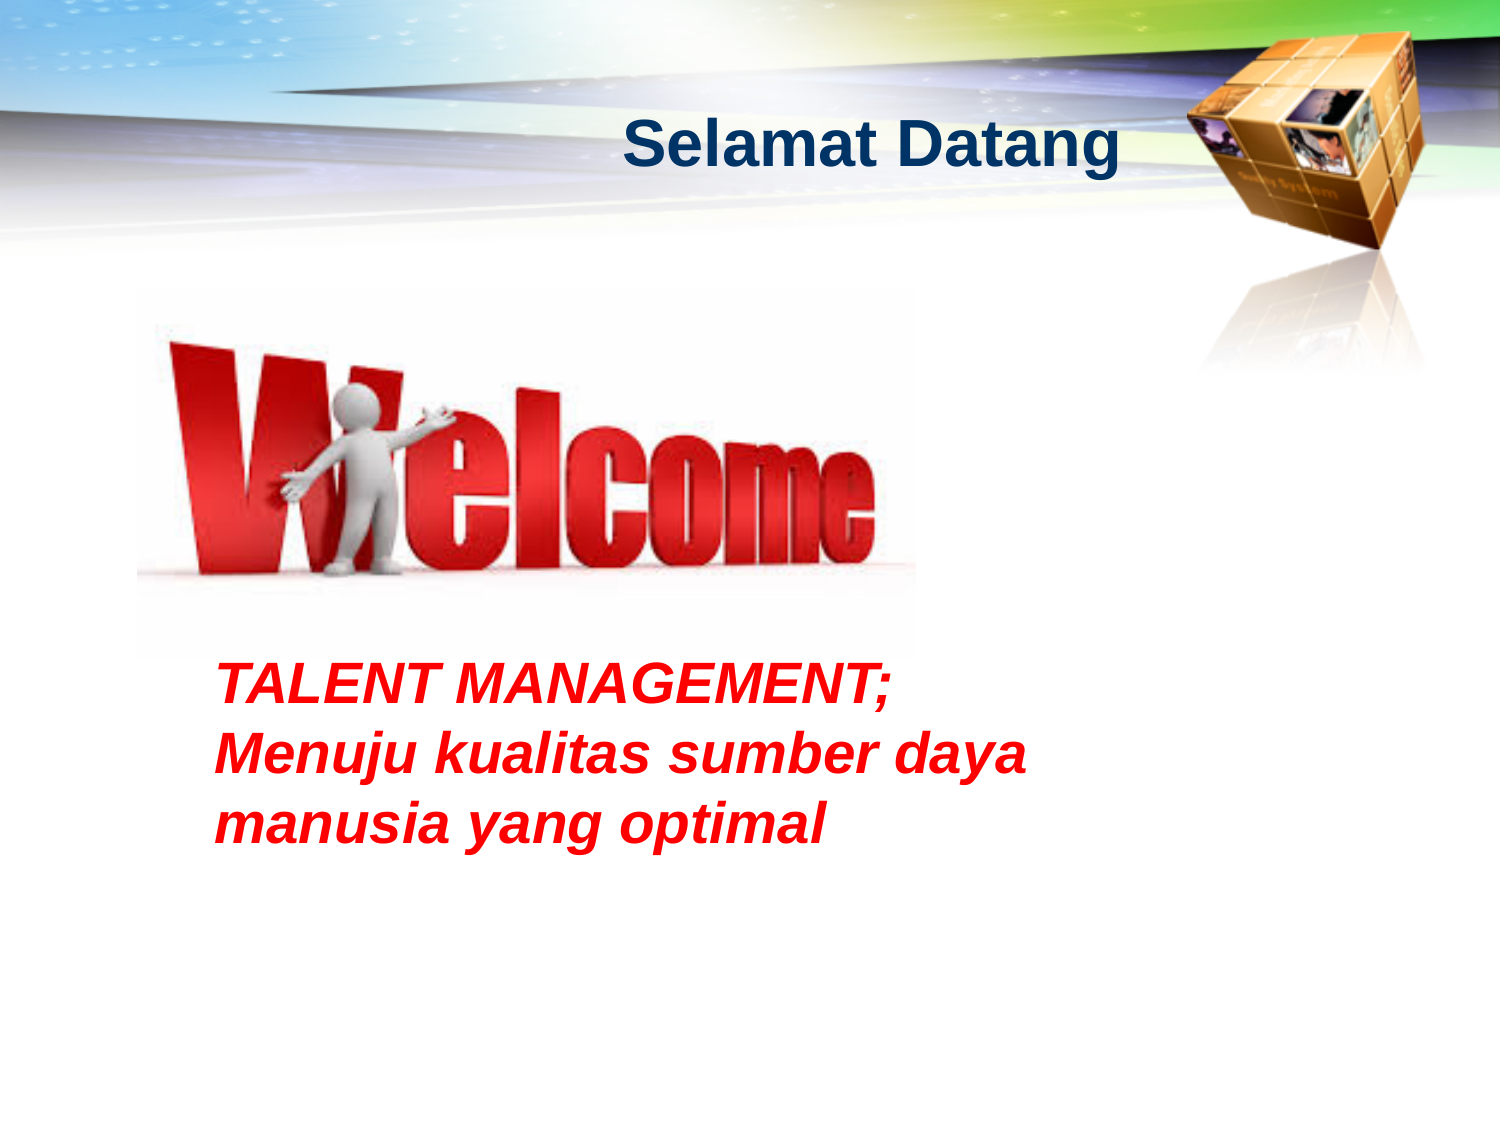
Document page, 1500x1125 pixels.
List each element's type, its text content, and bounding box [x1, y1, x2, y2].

picture [0, 0, 1500, 375]
picture [137, 287, 916, 660]
title Selamat Datang [87, 99, 1138, 180]
text_box TALENT MANAGEMENT; Menuju kualitas sumber daya manusia yang optimal [200, 637, 1200, 863]
